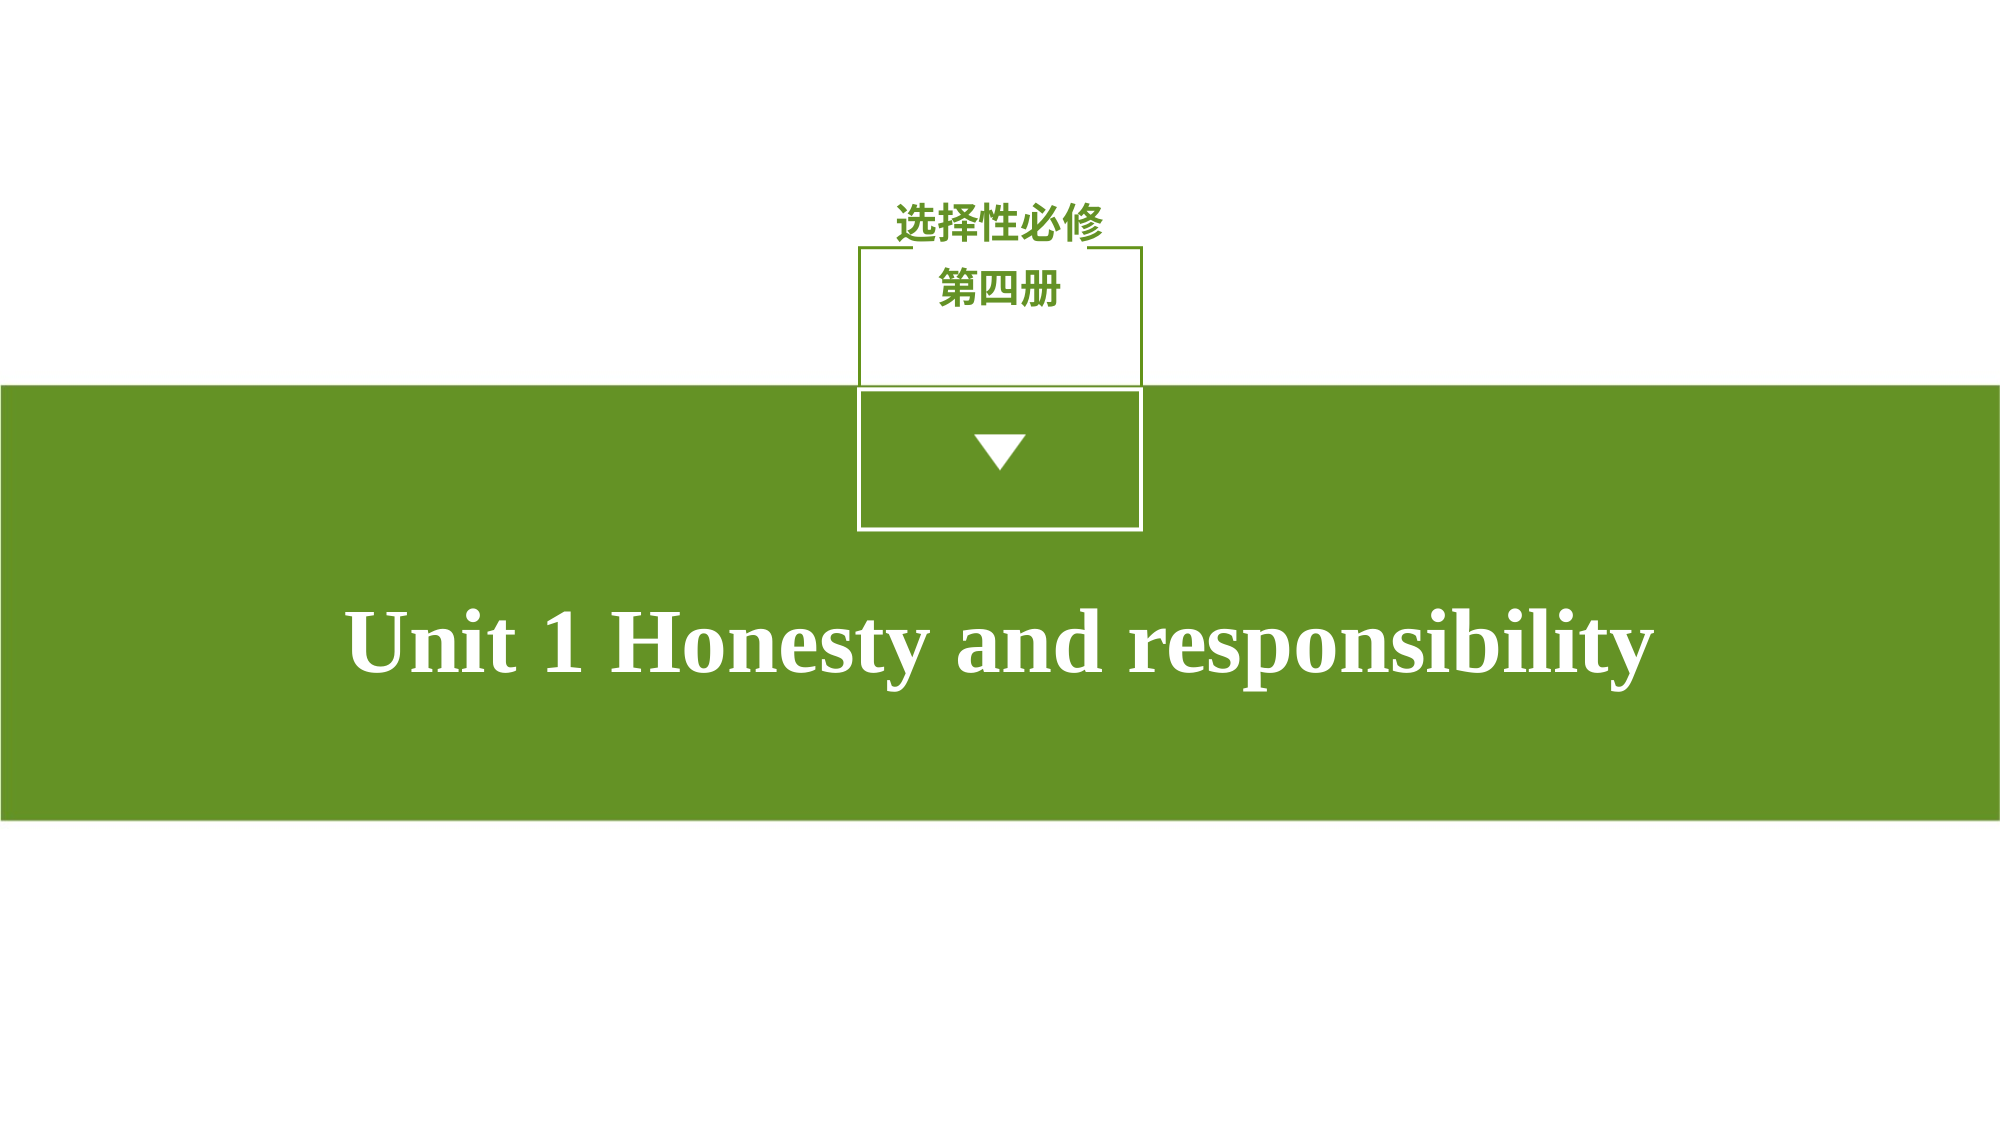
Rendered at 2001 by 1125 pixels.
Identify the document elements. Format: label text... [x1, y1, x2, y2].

picture [0, 0, 2000, 572]
picture [0, 699, 2000, 1125]
text_box 选择性必修第四册 [880, 181, 1119, 312]
text_box Unit 1 Honesty and responsibility [0, 572, 2000, 699]
